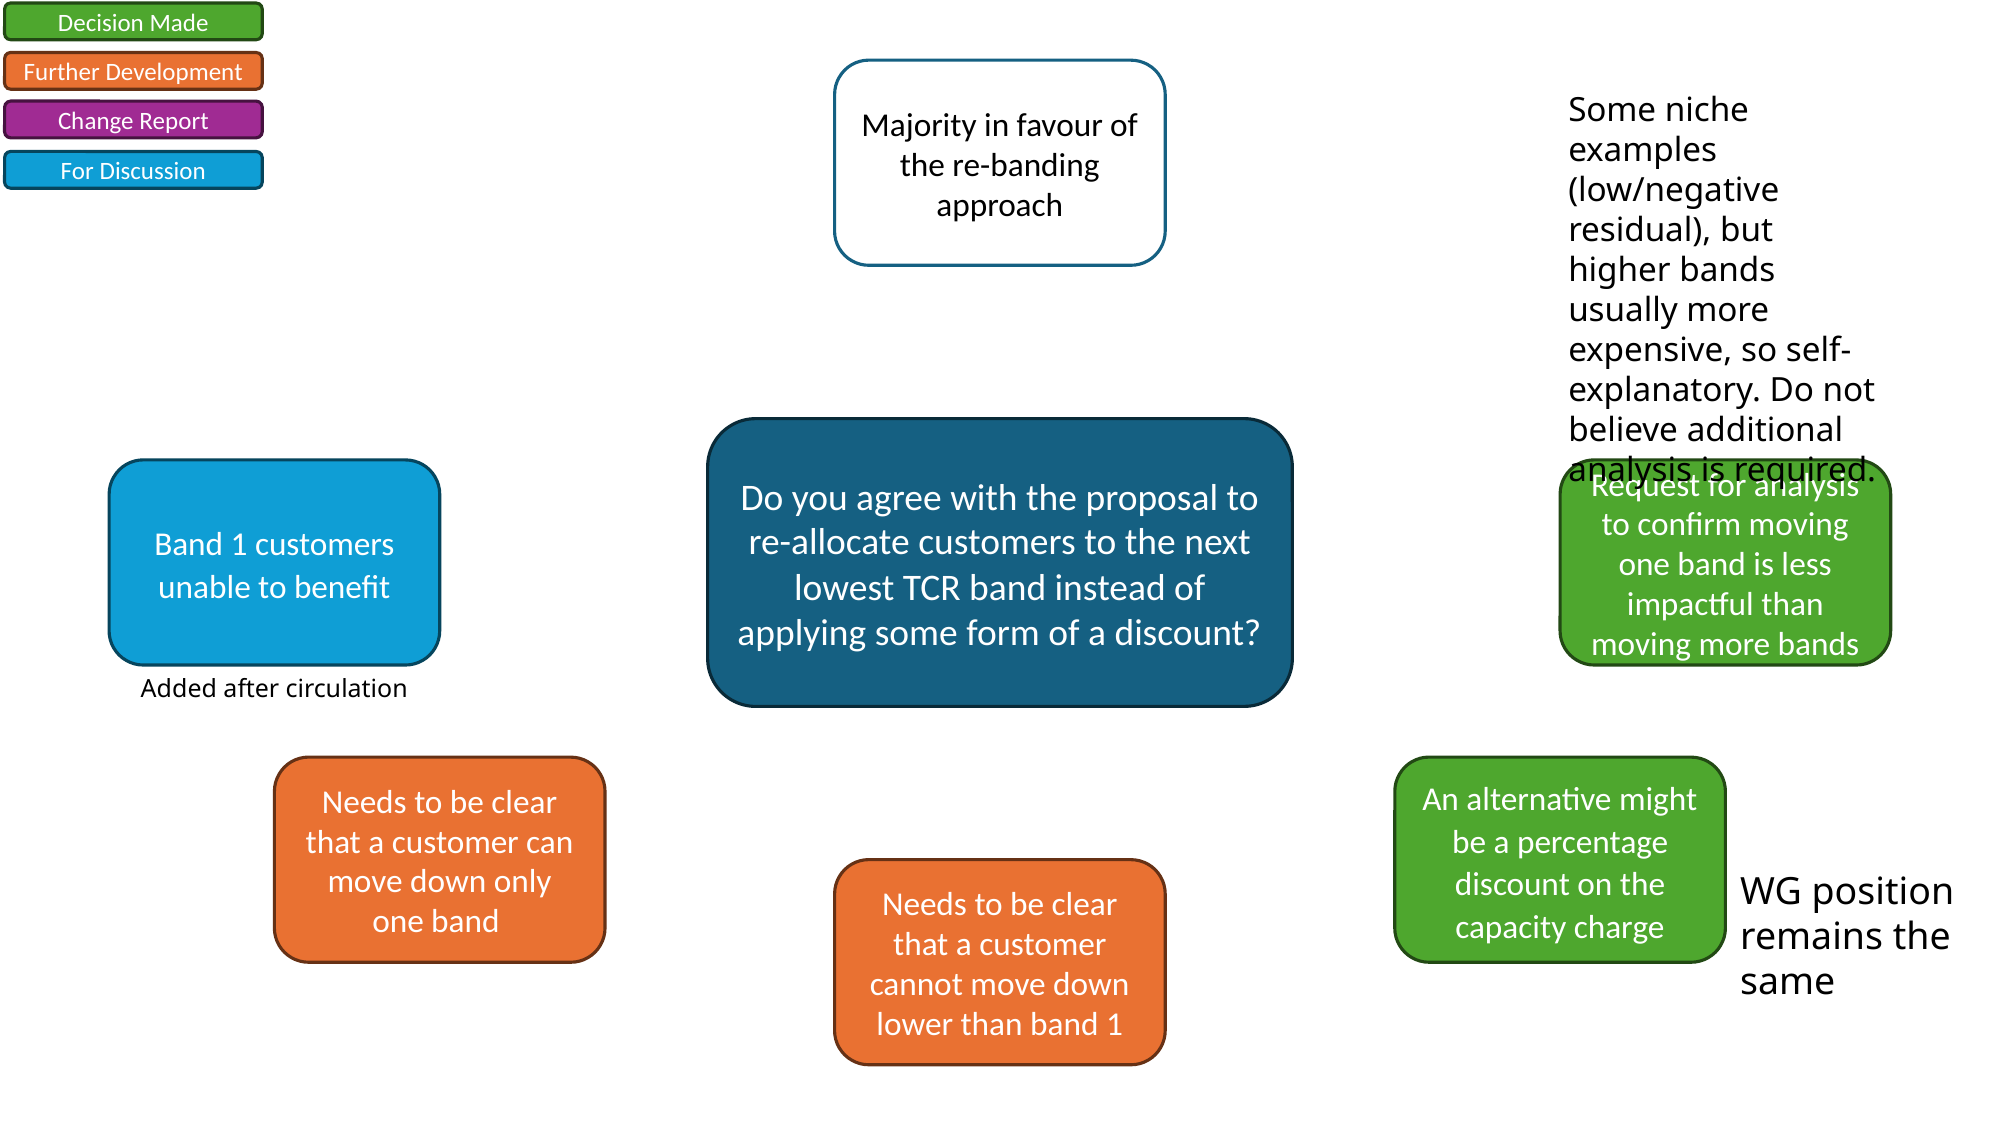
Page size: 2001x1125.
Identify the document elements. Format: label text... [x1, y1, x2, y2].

text_box Needs to be clear that a customer cannot move down lower than band 1 [833, 858, 1167, 1067]
text_box Some niche examples (low/negative residual), but higher bands usually more expensive, so self-explanatory. Do not believe additional analysis is required. [1553, 81, 1898, 496]
text_box WG position remains the same [1725, 859, 1977, 1010]
text_box Majority in favour of the re-banding approach [833, 58, 1167, 267]
text_box An alternative might be a percentage discount on the capacity charge [1393, 755, 1727, 964]
text_box Needs to be clear that a customer can move down only one band [272, 755, 607, 964]
text_box Decision Made [2, 1, 264, 42]
text_box For Discussion [2, 149, 264, 190]
text_box Do you agree with the proposal to re-allocate customers to the next lowest TCR band instead of applying some form of a discount? [706, 417, 1294, 708]
text_box Band 1 customers unable to benefit [107, 458, 442, 665]
text_box Request for analysis to confirm moving one band is less impactful than moving more bands [1558, 496, 1893, 667]
text_box Further Development [2, 50, 264, 91]
text_box Added after circulation [109, 665, 440, 710]
text_box Change Report [2, 99, 264, 140]
